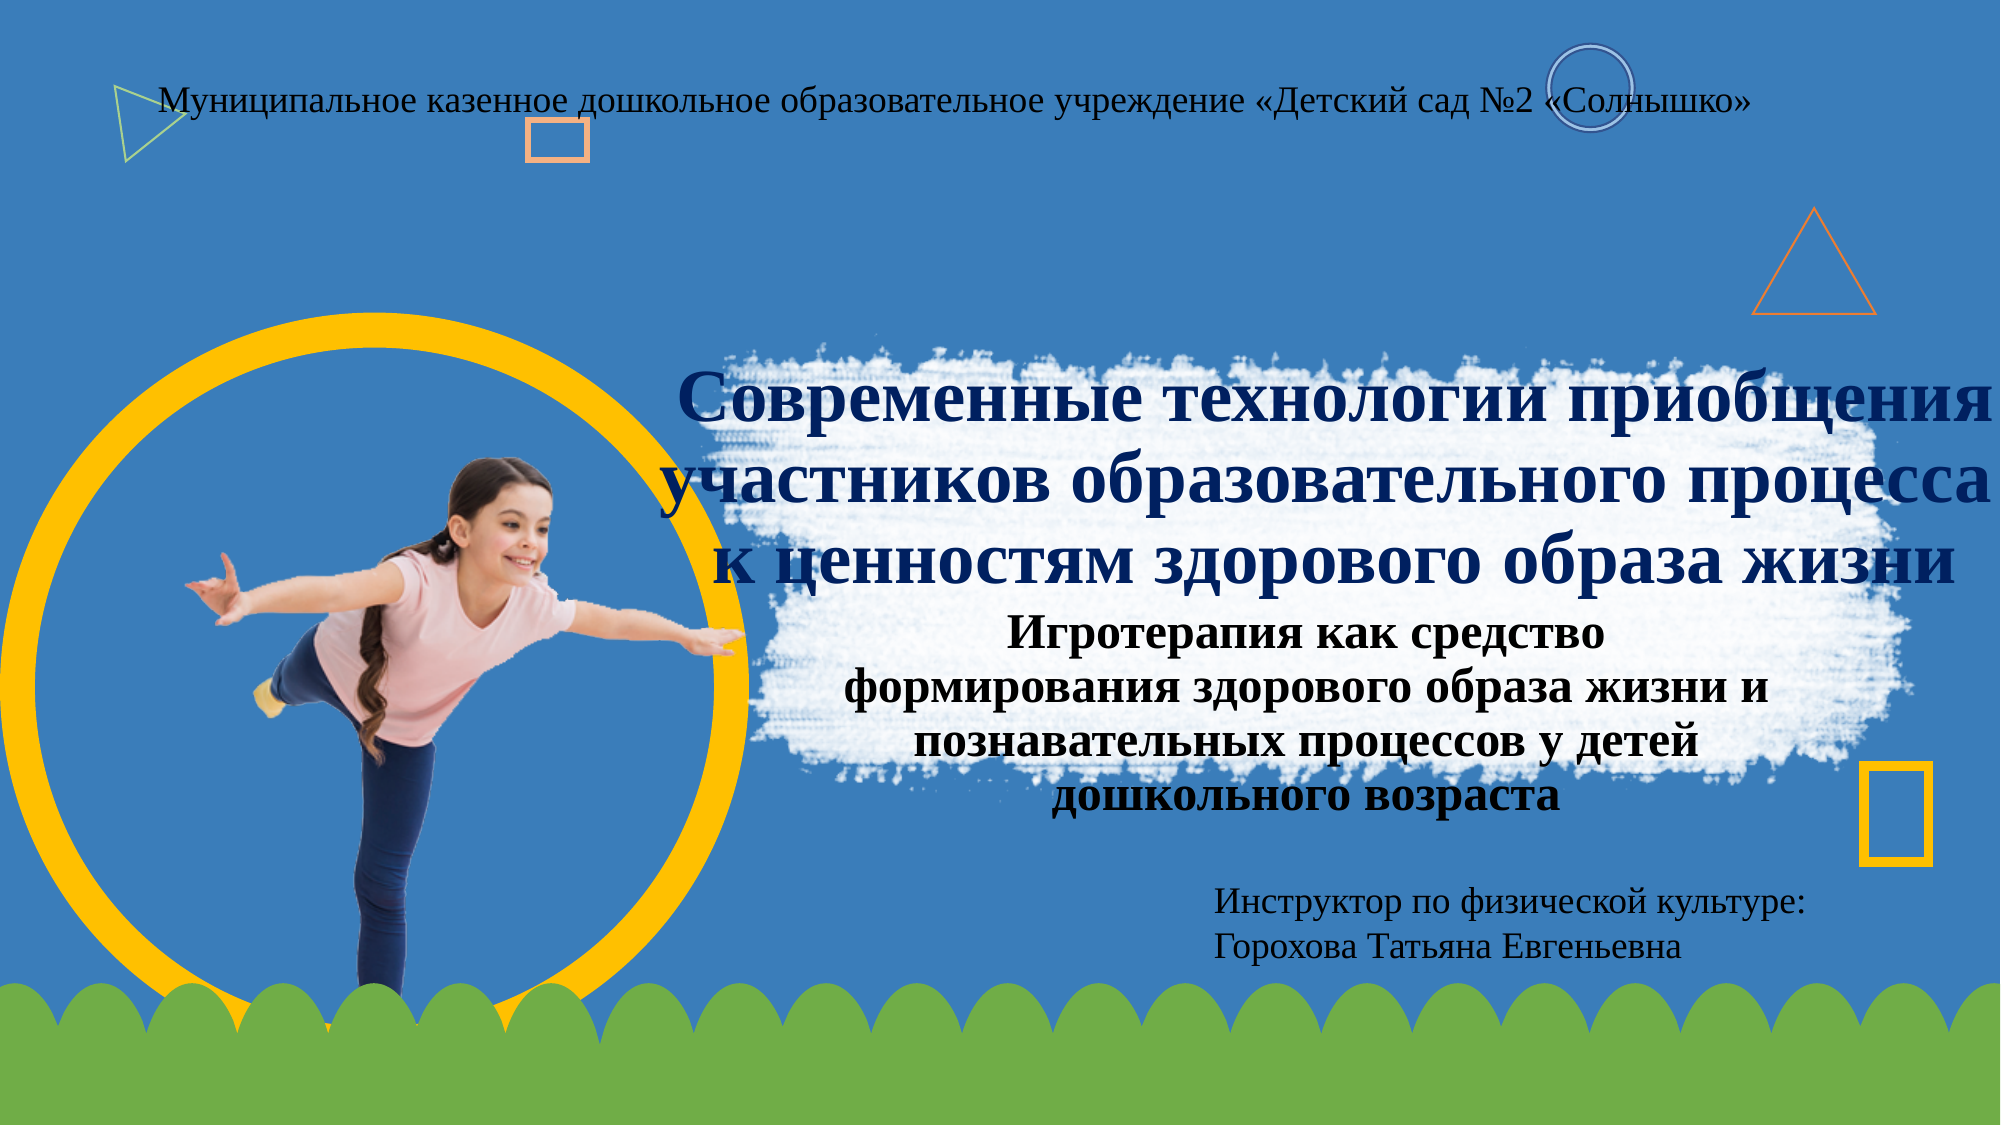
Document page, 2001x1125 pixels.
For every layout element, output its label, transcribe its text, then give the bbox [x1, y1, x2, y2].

text_box Муниципальное казенное дошкольное образовательное учреждение «Детский сад №2 «Солнышко» [114, 67, 1798, 128]
text_box Инструктор по физической культуре: Горохова Татьяна Евгеньевна [1199, 869, 1960, 974]
title Современные технологии приобщения участников образовательного процесса к ценностям здорового образа жизни [585, 258, 2000, 608]
picture [104, 179, 839, 1041]
picture [1788, 608, 1980, 828]
subtitle Игротерапия как средство формирования здорового образа жизни и познавательных процессов у детей дошкольного возраста [825, 597, 1788, 870]
